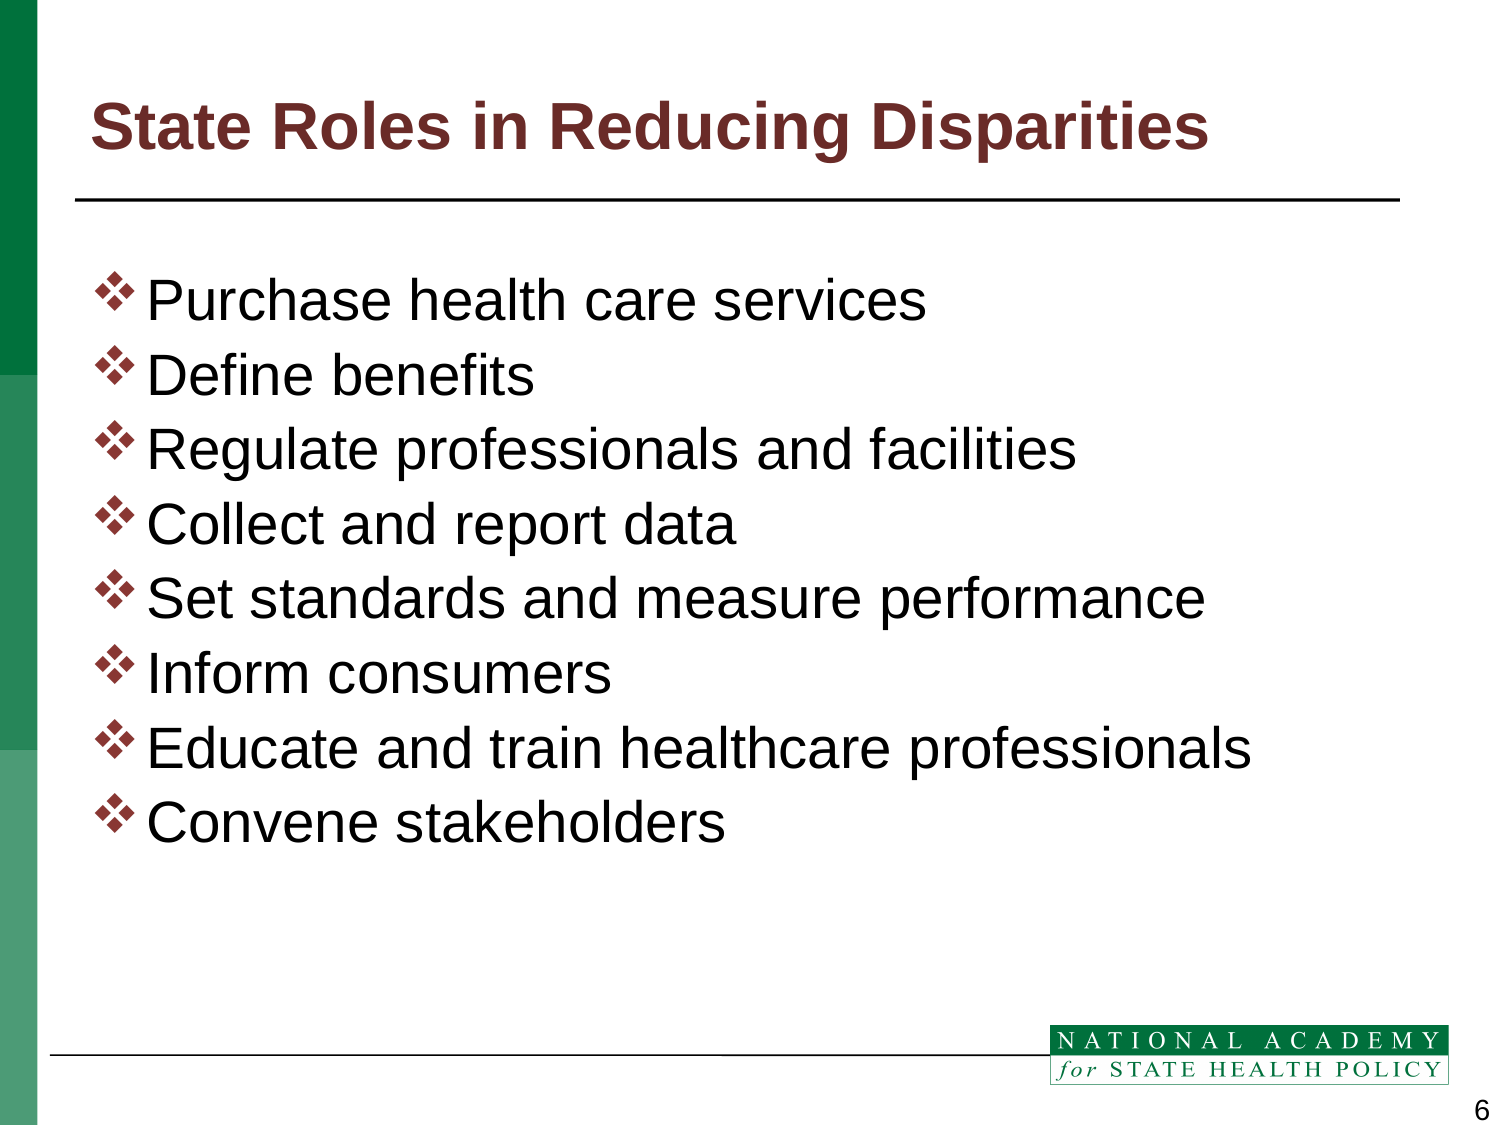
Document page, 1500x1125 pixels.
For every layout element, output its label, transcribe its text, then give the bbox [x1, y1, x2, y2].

picture [1050, 1025, 1450, 1086]
title State Roles in Reducing Disparities [75, 70, 1425, 170]
slide_number 6 [1430, 1084, 1500, 1125]
list Purchase health care services Define benefits Regulate professionals and facilities Collect and report data Set standards and measure performance Inform consumers Educate and train healthcare professionals Convene stakeholders [75, 262, 1425, 1006]
